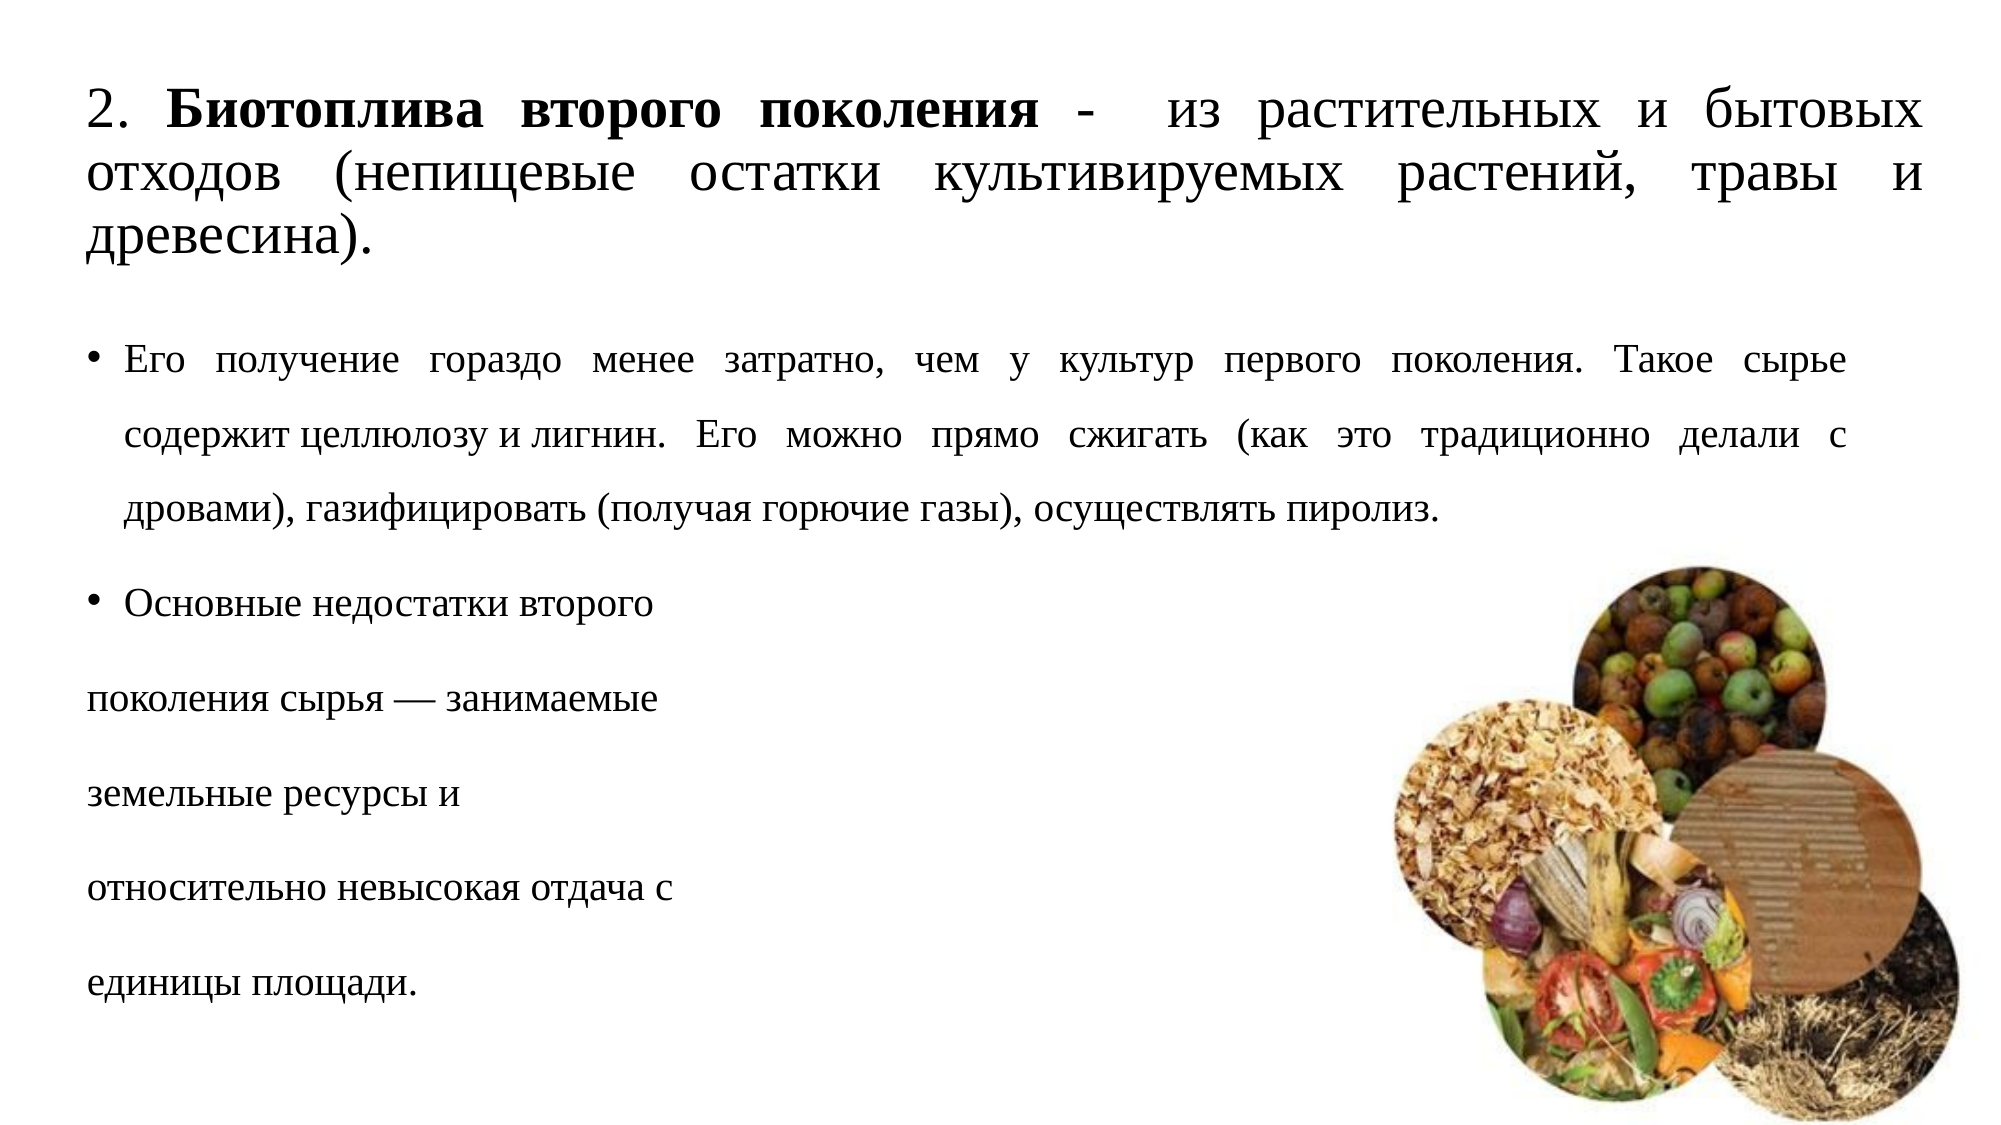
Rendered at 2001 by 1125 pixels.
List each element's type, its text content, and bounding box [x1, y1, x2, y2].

list Его получение гораздо менее затратно, чем у культур первого поколения. Такое сырье содержит целлюлозу и лигнин. Его можно прямо сжигать (как это традиционно делали с дровами), газифицировать (получая горючие газы), осуществлять пиролиз. Основные недостатки второго поколения сырья — занимаемые земельные ресурсы и относительно невысокая отдача с единицы площади. [71, 299, 1863, 1014]
title 2. Биотоплива второго поколения - из растительных и бытовых отходов (непищевые остатки культивируемых растений, травы и древесина). [71, 59, 1940, 284]
picture [1364, 540, 2000, 1125]
